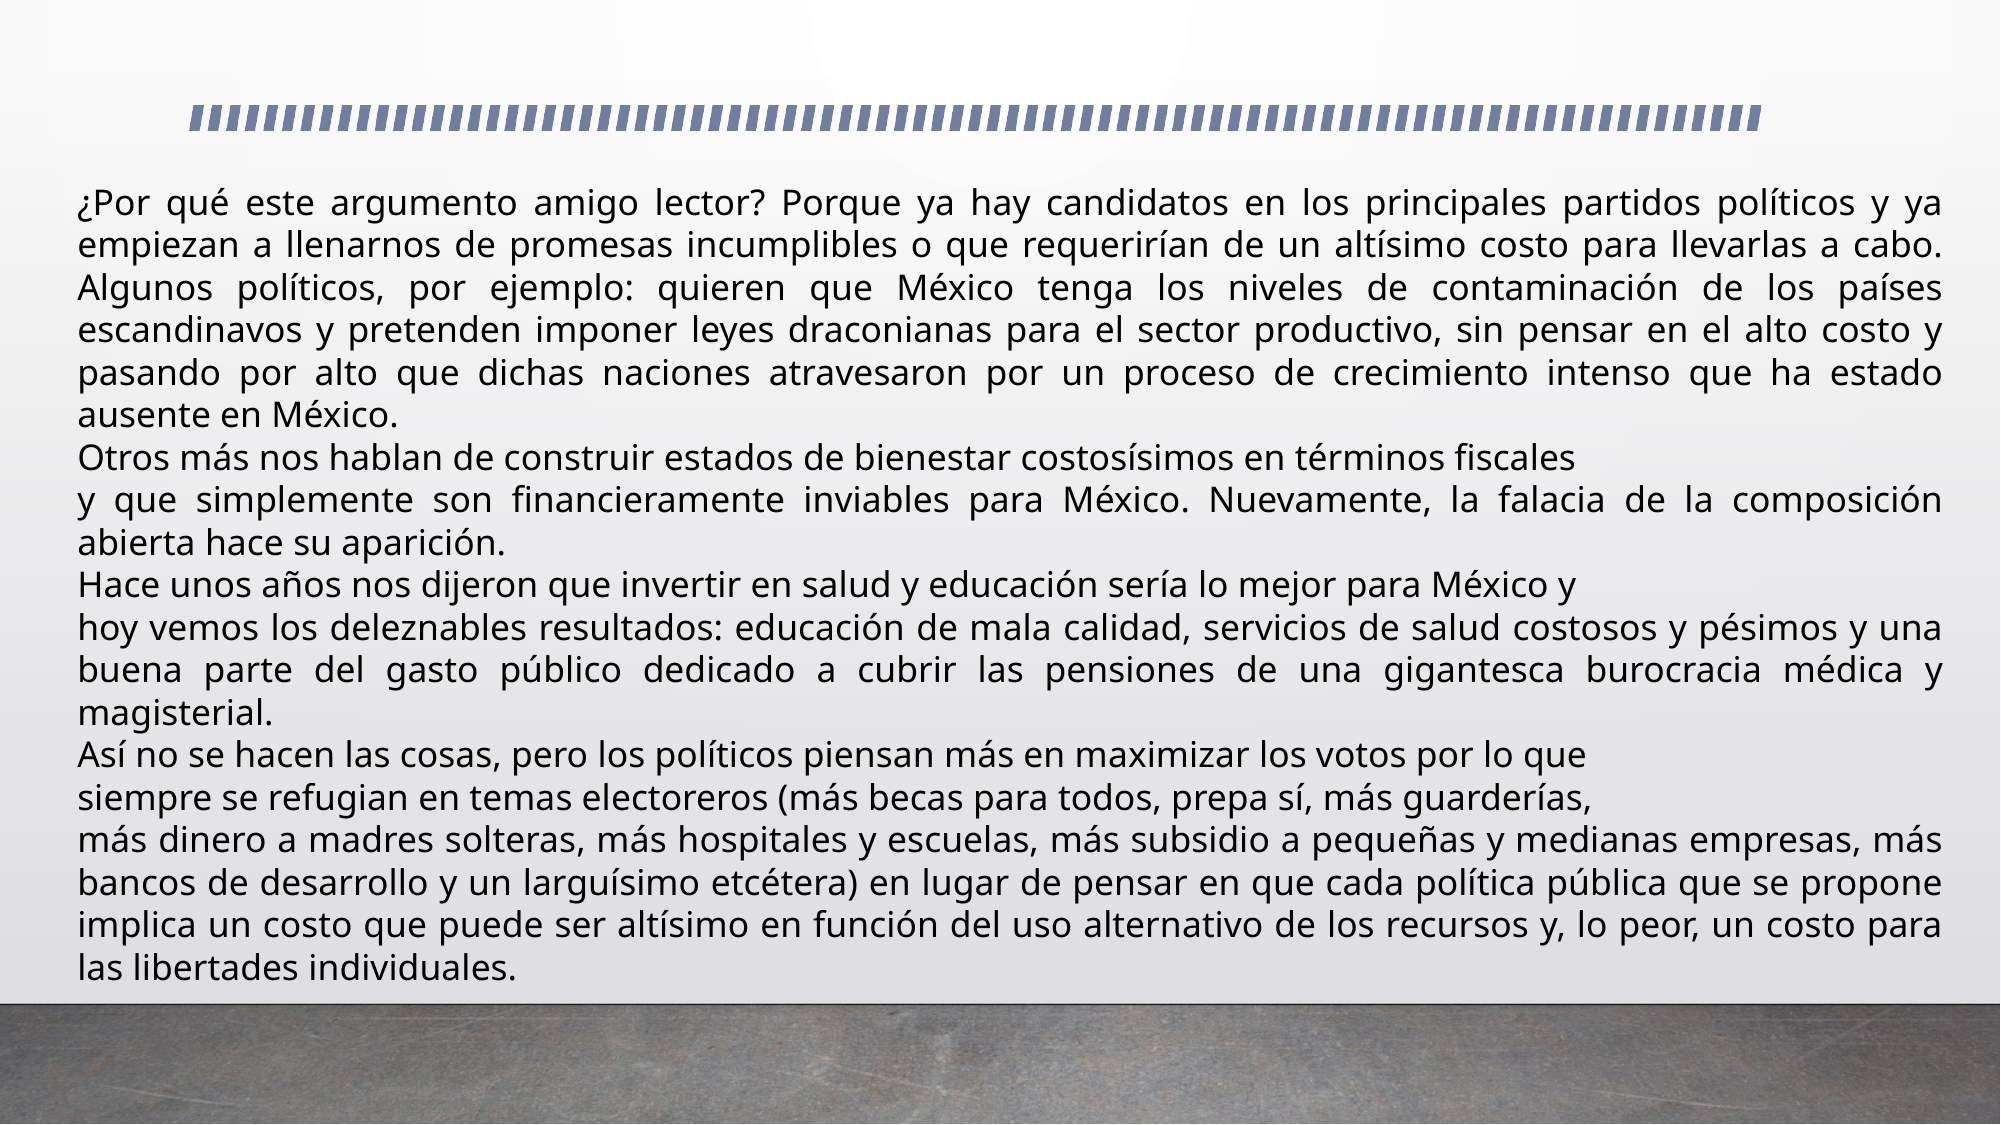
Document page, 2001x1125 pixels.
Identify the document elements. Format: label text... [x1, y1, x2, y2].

text_box ¿Por qué este argumento amigo lector? Porque ya hay candidatos en los principales partidos políticos y ya empiezan a llenarnos de promesas incumplibles o que requerirían de un altísimo costo para llevarlas a cabo. Algunos políticos, por ejemplo: quieren que México tenga los niveles de contaminación de los países escandinavos y pretenden imponer leyes draconianas para el sector productivo, sin pensar en el alto costo y pasando por alto que dichas naciones atravesaron por un proceso de crecimiento intenso que ha estado ausente en México. Otros más nos hablan de construir estados de bienestar costosísimos en términos fiscales y que simplemente son financieramente inviables para México. Nuevamente, la falacia de la composición abierta hace su aparición. Hace unos años nos dijeron que invertir en salud y educación sería lo mejor para México y hoy vemos los deleznables resultados: educación de mala calidad, servicios de salud costosos y pésimos y una buena parte del gasto público dedicado a cubrir las pensiones de una gigantesca burocracia médica y magisterial. Así no se hacen las cosas, pero los políticos piensan más en maximizar los votos por lo que siempre se refugian en temas electoreros (más becas para todos, prepa sí, más guarderías, más dinero a madres solteras, más hospitales y escuelas, más subsidio a pequeñas y medianas empresas, más bancos de desarrollo y un larguísimo etcétera) en lugar de pensar en que cada política pública que se propone implica un costo que puede ser altísimo en función del uso alternativo de los recursos y, lo peor, un costo para las libertades individuales. [62, 172, 1959, 995]
picture [0, 1004, 2000, 1124]
